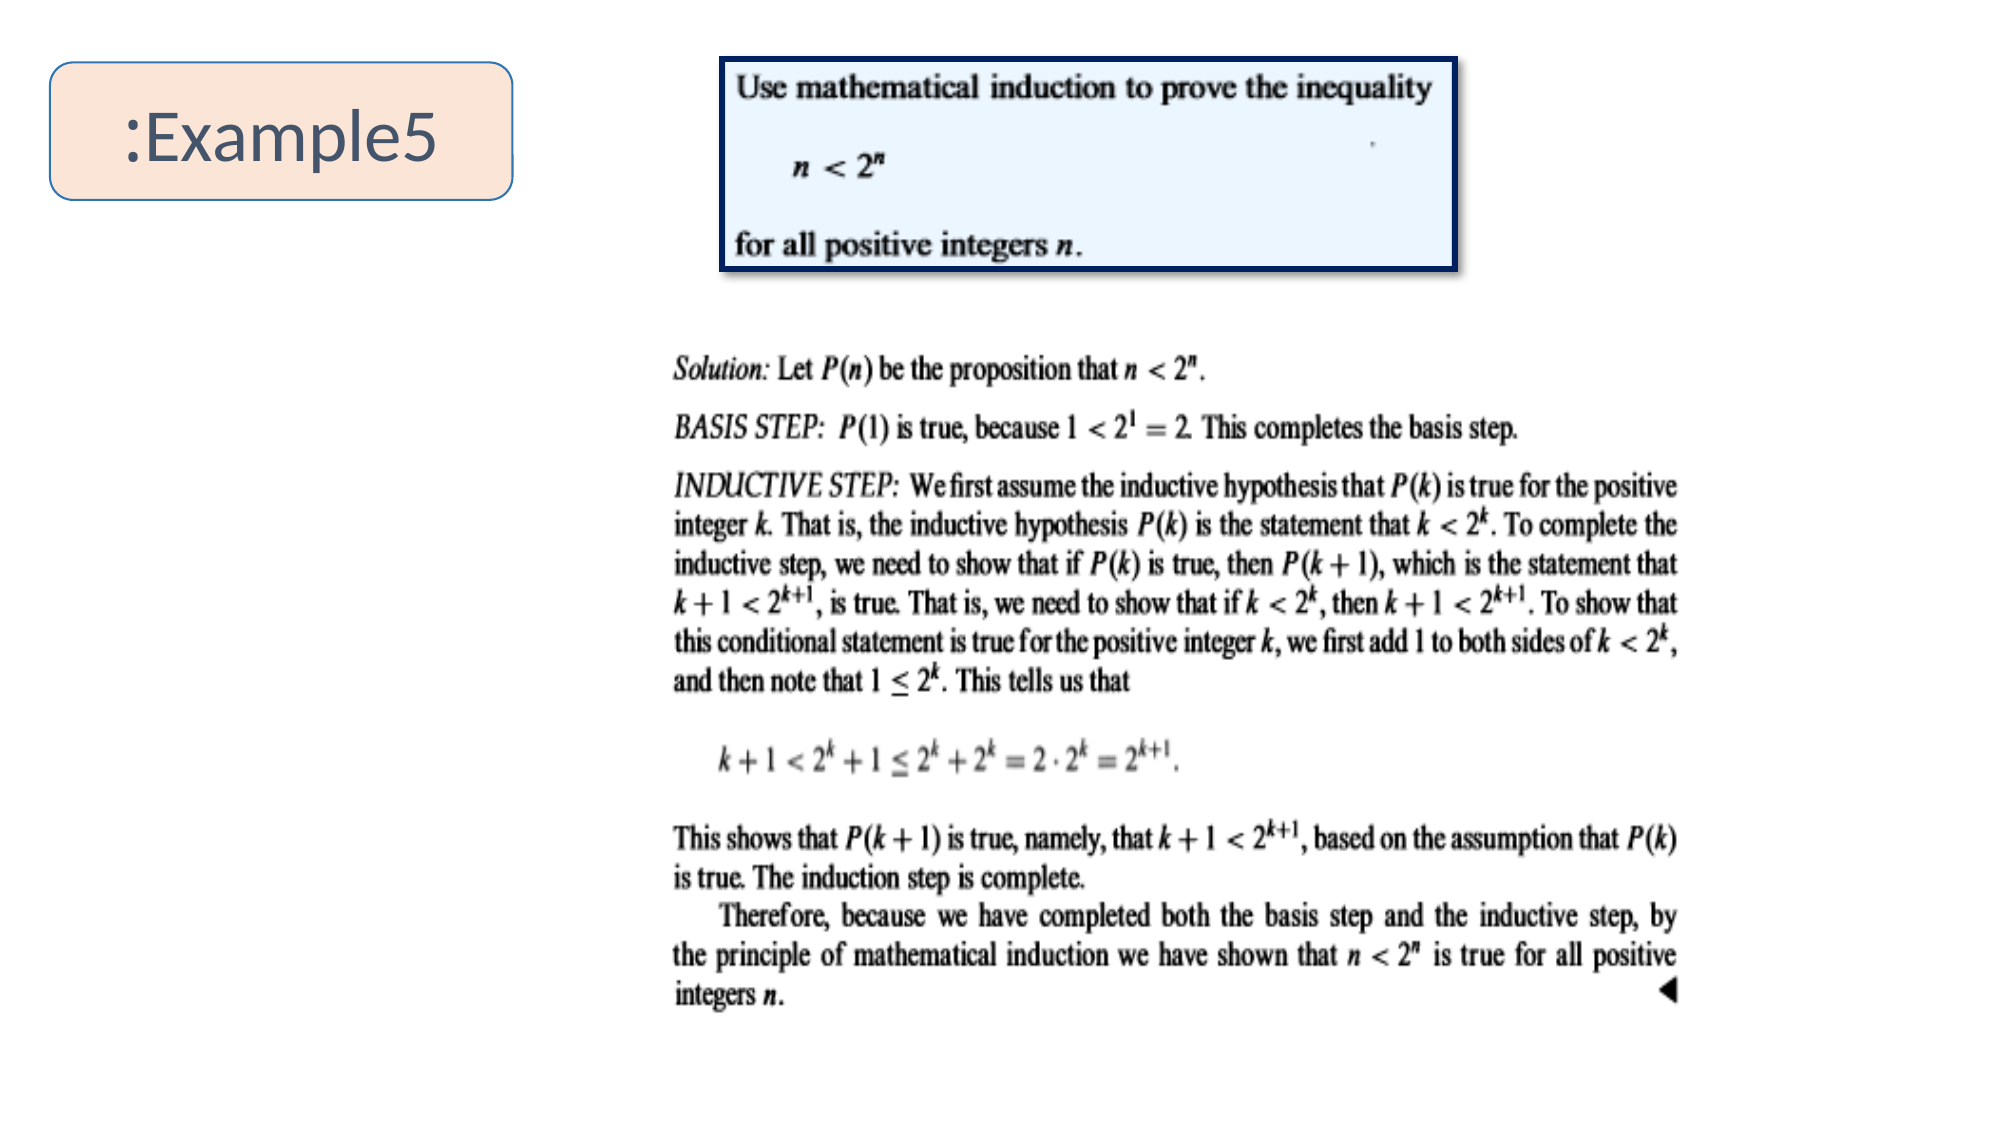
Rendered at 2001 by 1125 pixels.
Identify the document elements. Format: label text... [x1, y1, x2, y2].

picture [666, 346, 1687, 1015]
text_box Example5: [48, 61, 514, 201]
picture [725, 62, 1452, 267]
